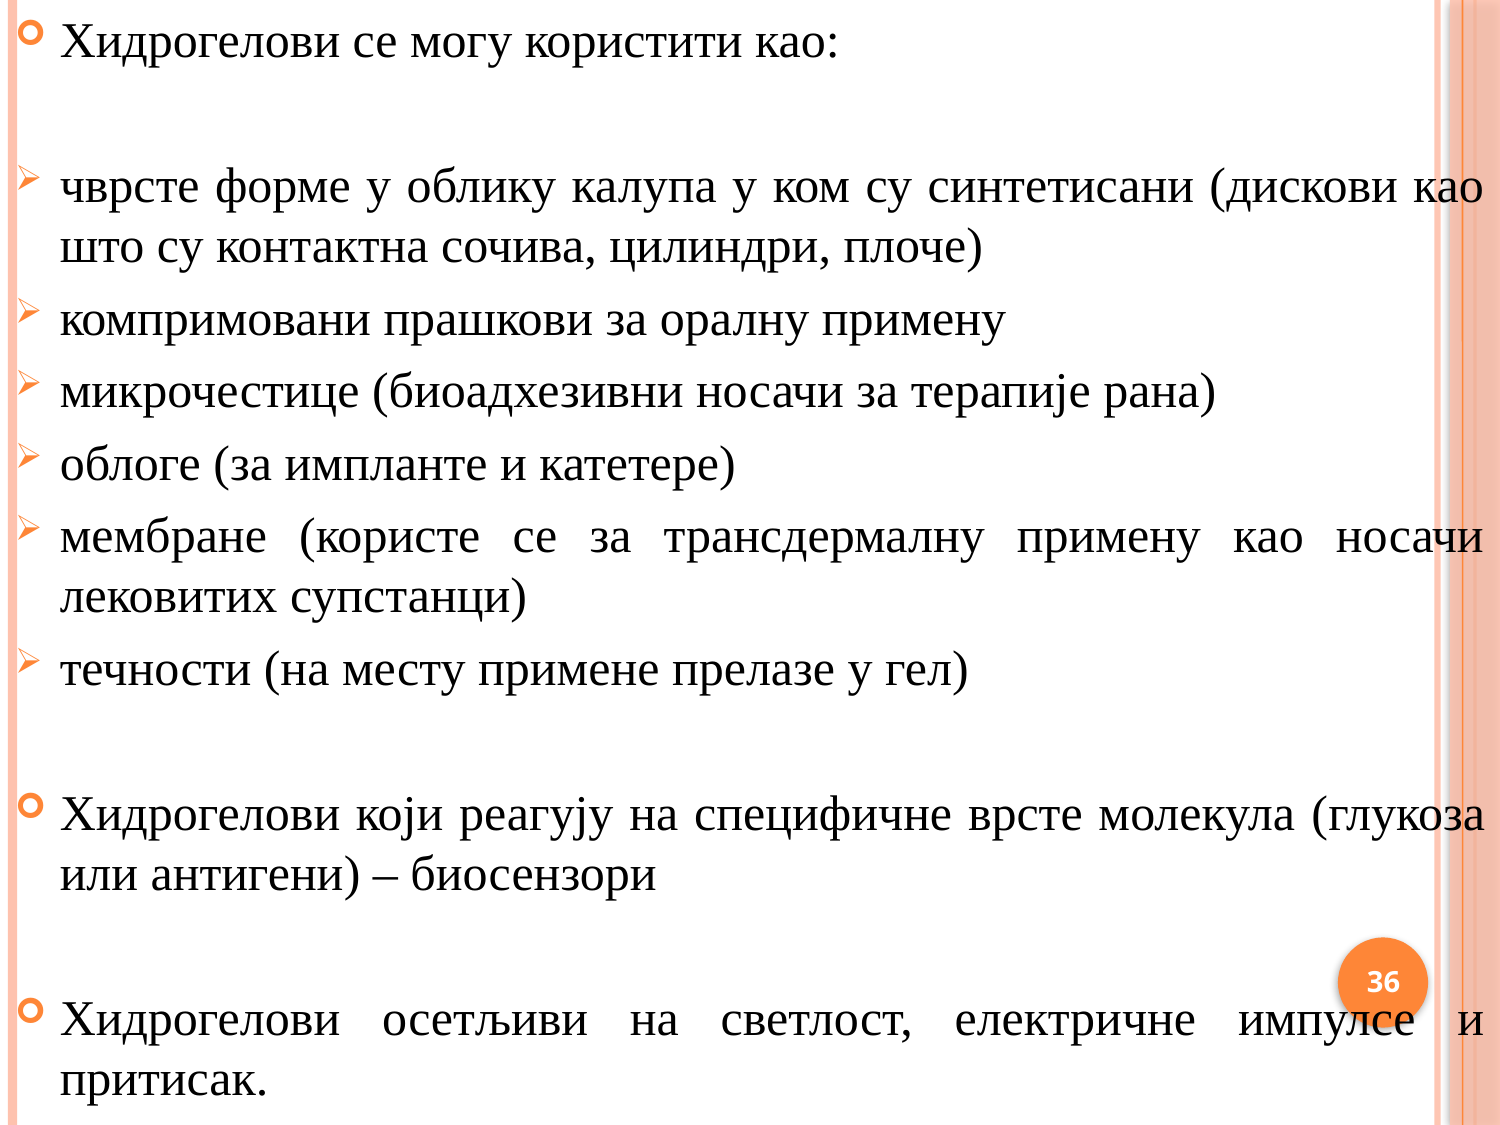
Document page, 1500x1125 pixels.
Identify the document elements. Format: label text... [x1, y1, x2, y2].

slide_number 36 [1333, 940, 1434, 1026]
list Хидрогелови се могу користити као: чврсте форме у облику калупа у ком су синтетисани (дискови као што су контактна сочива, цилиндри, плоче) компримовани прашкови за оралну примену микрочестице (биоадхезивни носачи за терапије рана) облоге (за импланте и катетере) мембране (користе се за трансдермалну примену као носачи лековитих супстанци) течности (на месту примене прелазе у гел) Хидрогелови који реагују на специфичне врсте молекула (глукоза или антигени) – биосензори Хидрогелови осетљиви на светлост, електричне импулсе и притисак. [0, 0, 1500, 1125]
